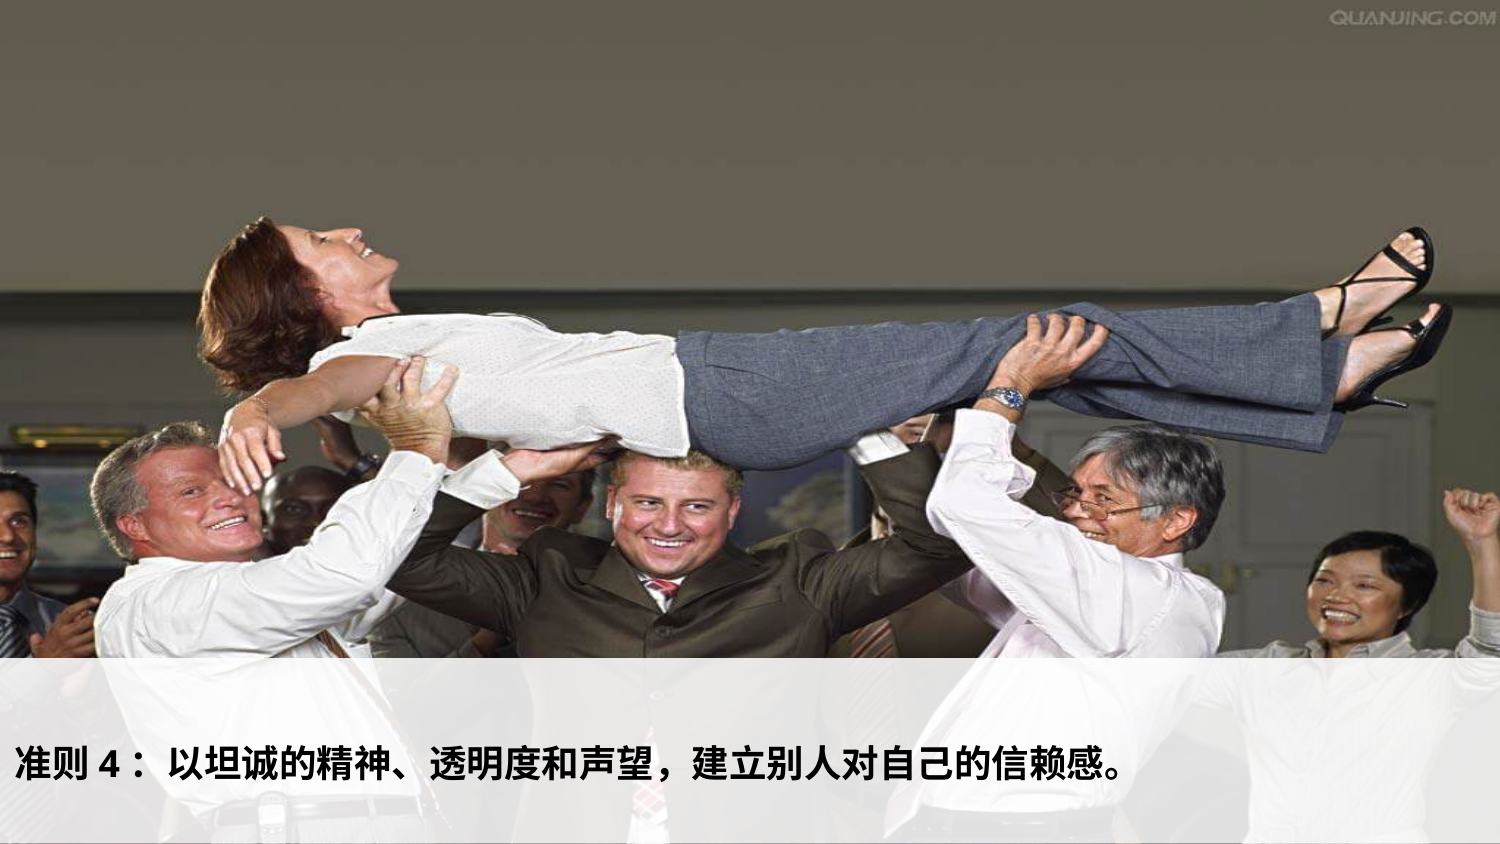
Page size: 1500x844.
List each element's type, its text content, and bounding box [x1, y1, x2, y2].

picture [0, 0, 1500, 656]
text_box 准则4：以坦诚的精神、透明度和声望，建立别人对自己的信赖感。 [0, 656, 1500, 844]
